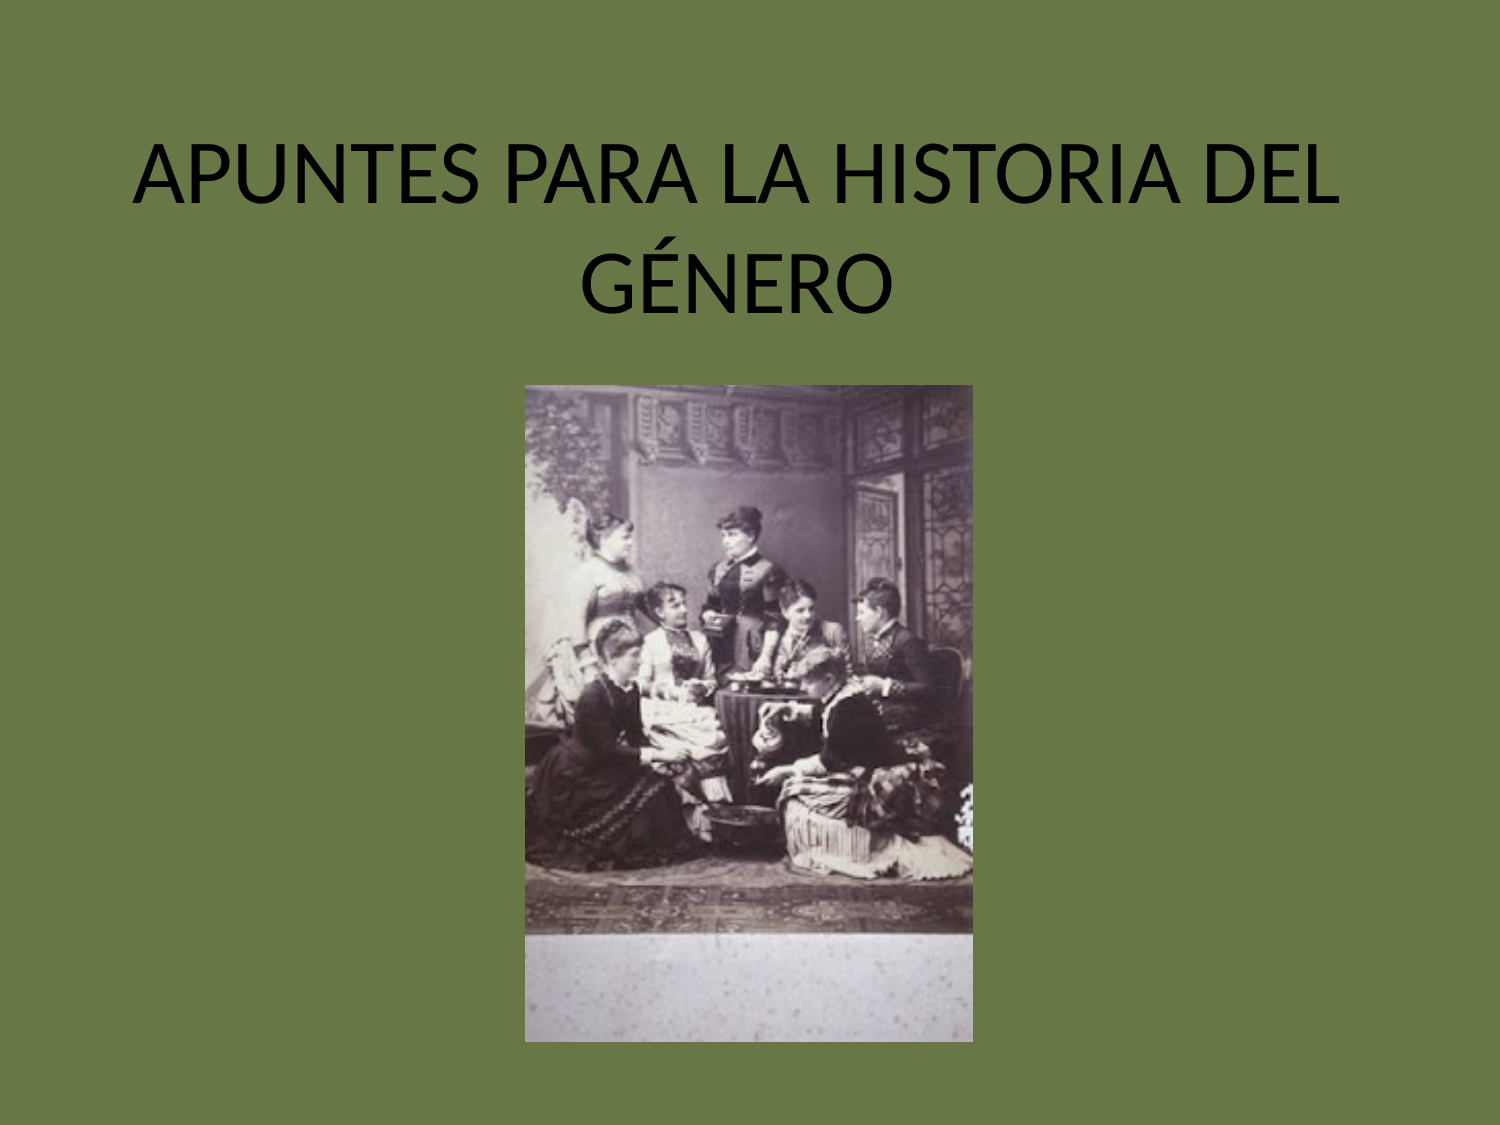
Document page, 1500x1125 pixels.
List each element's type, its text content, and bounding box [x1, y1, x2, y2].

title APUNTES PARA LA HISTORIA DEL GÉNERO [100, 101, 1376, 343]
picture [525, 385, 973, 1042]
